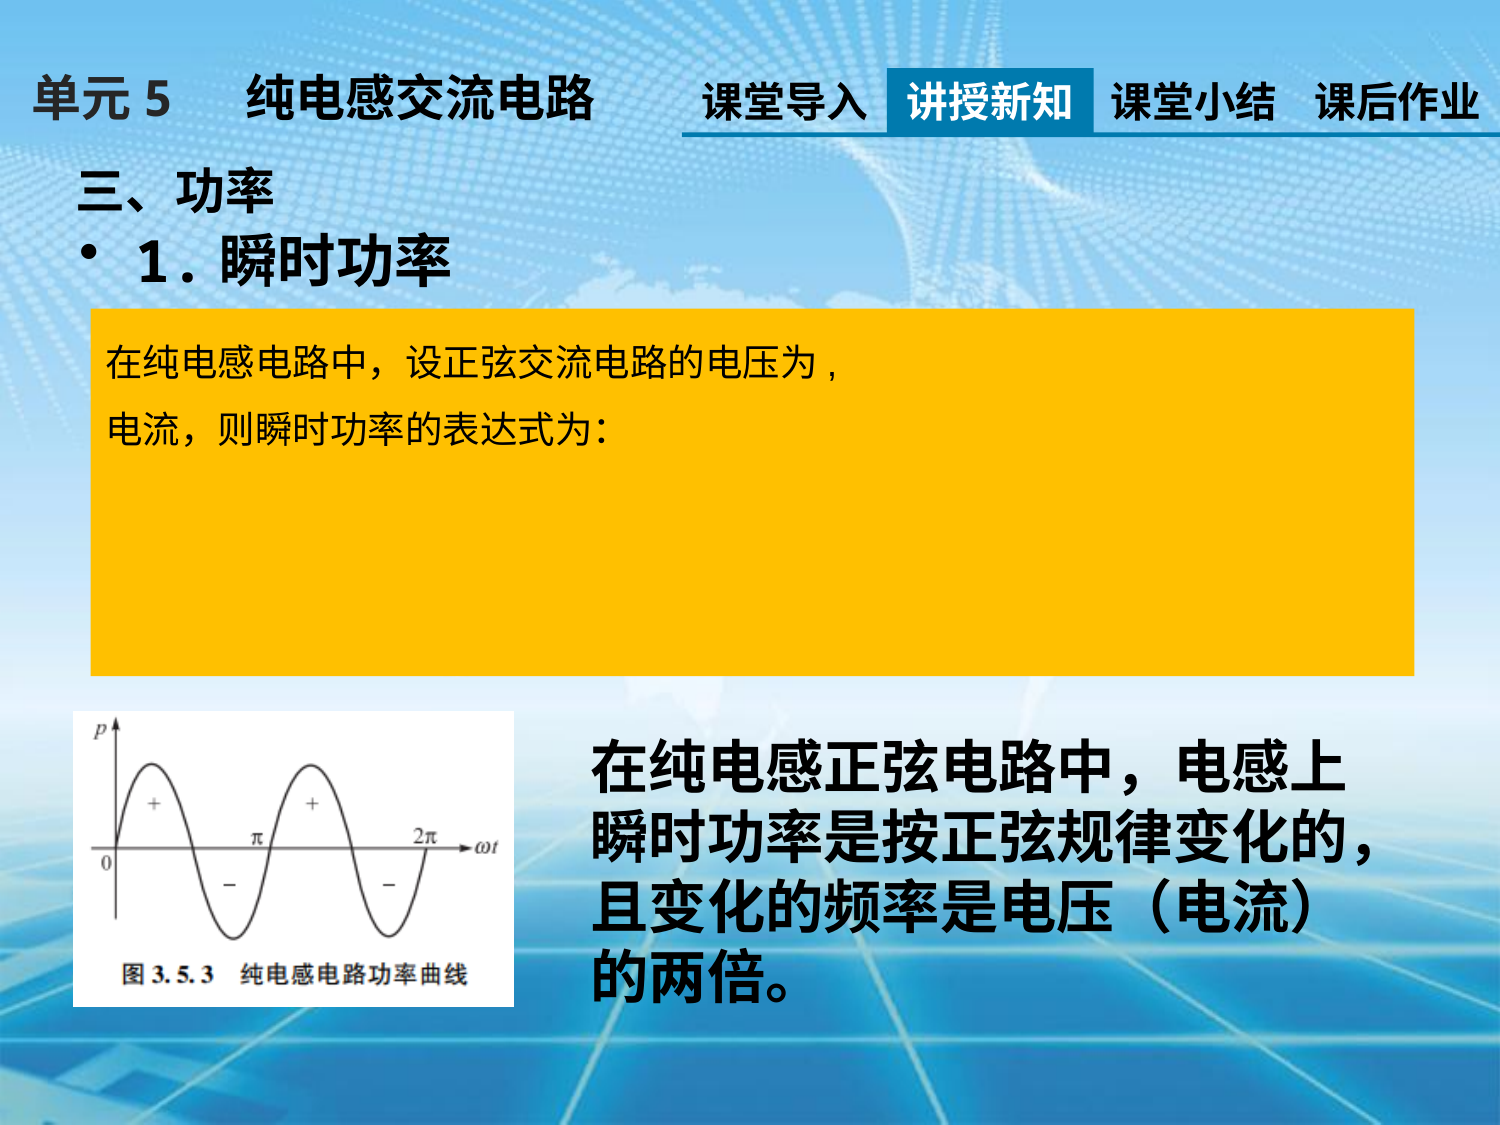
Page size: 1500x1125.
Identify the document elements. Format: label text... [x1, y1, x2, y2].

text_box 1.瞬时功率 [64, 230, 1415, 309]
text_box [16, 59, 1500, 135]
text_box 三、功率 [19, 135, 332, 246]
picture [0, 0, 1500, 1125]
text_box 在纯电感正弦电路中，电感上瞬时功率是按正弦规律变化的，且变化的频率是电压（电流）的两倍。 [575, 722, 1415, 1018]
